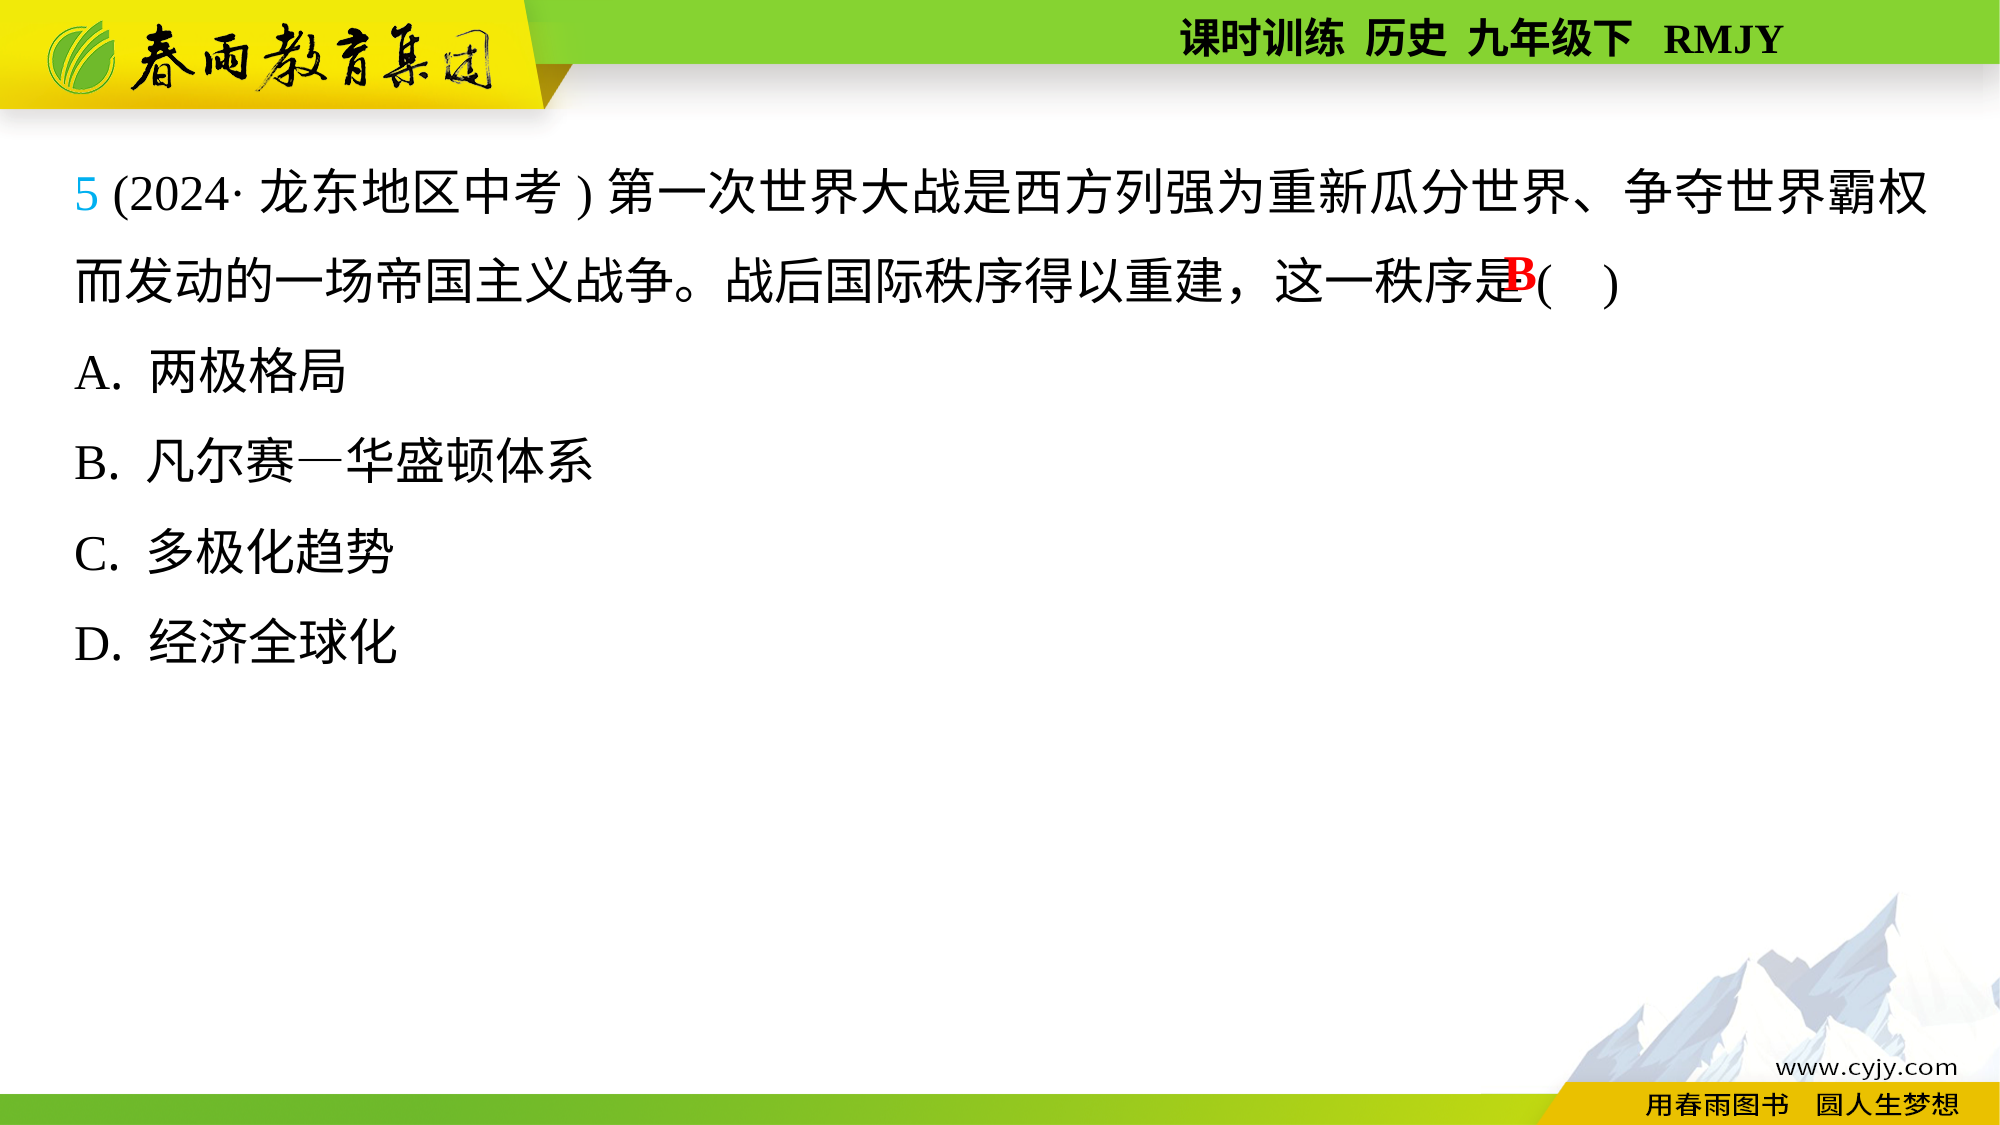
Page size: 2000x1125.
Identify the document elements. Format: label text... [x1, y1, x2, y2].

list 5 (2024·龙东地区中考)第一次世界大战是西方列强为重新瓜分世界、争夺世界霸权而发动的一场帝国主义战争。战后国际秩序得以重建，这一秩序是( ) A. 两极格局 B. 凡尔赛—华盛顿体系 C. 多极化趋势 D. 经济全球化 [59, 122, 1944, 683]
picture [0, 0, 2000, 1125]
text_box B [1488, 233, 1552, 308]
